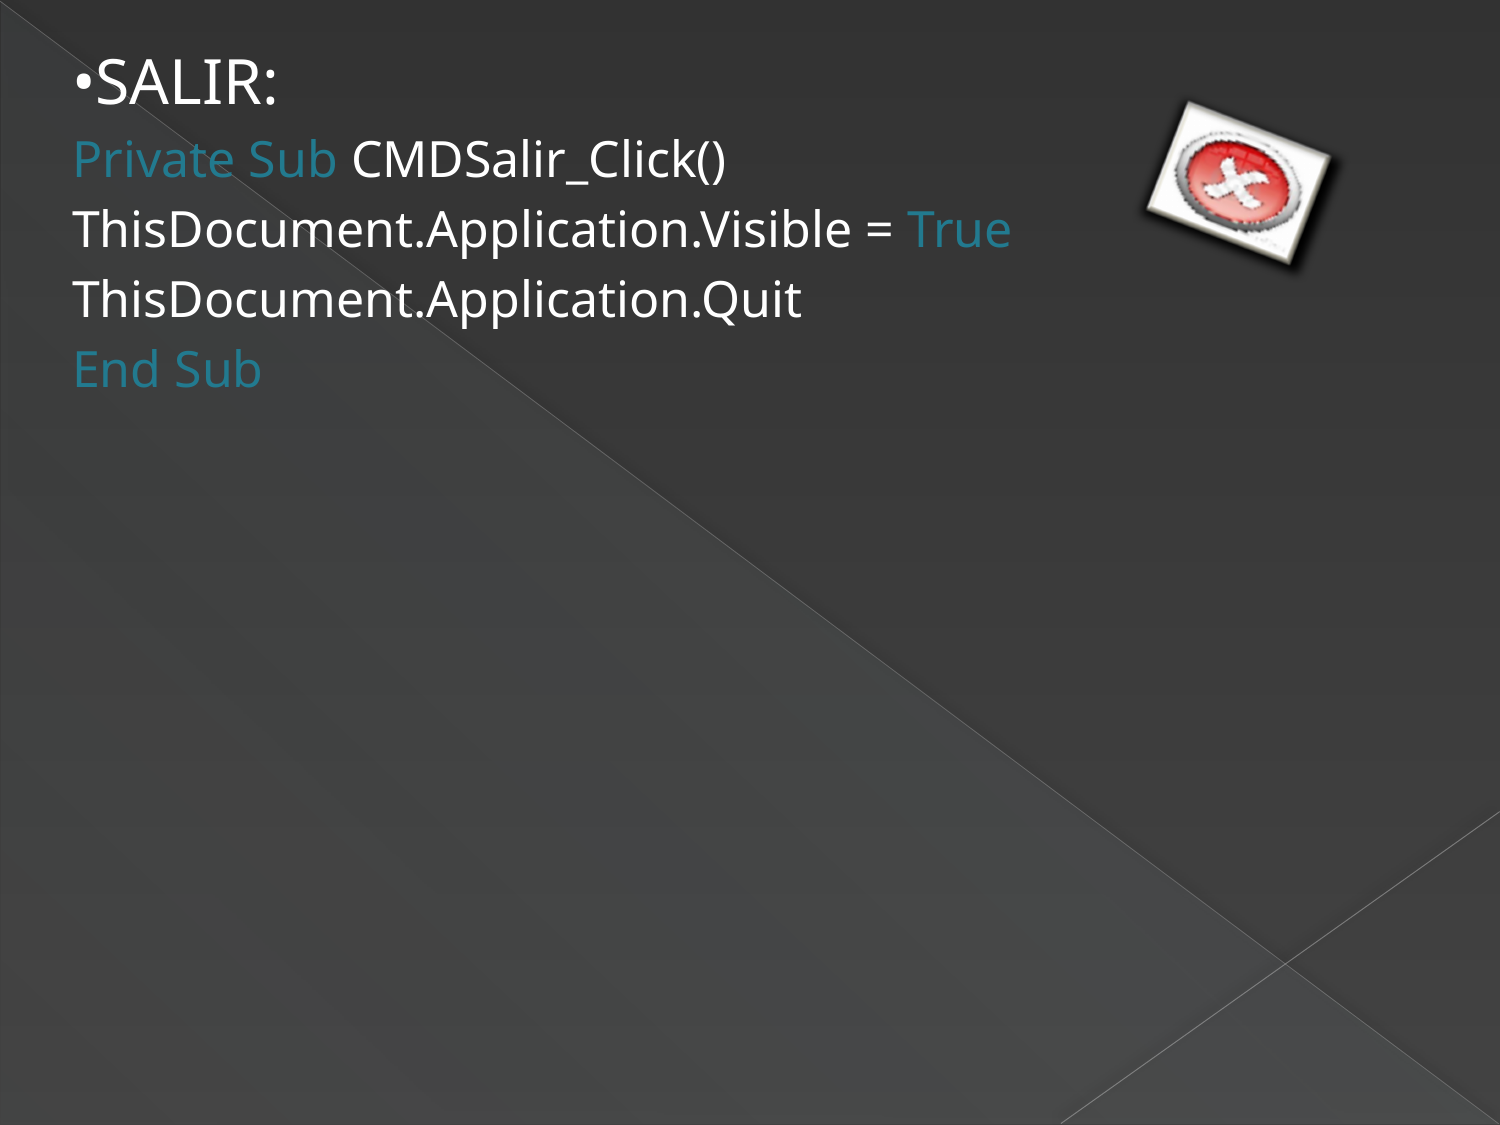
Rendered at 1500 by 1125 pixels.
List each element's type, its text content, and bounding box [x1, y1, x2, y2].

list •SALIR: Private Sub CMDSalir_Click() ThisDocument.Application.Visible = True ThisDocument.Application.Quit End Sub [46, 35, 1397, 786]
picture [1143, 106, 1339, 270]
